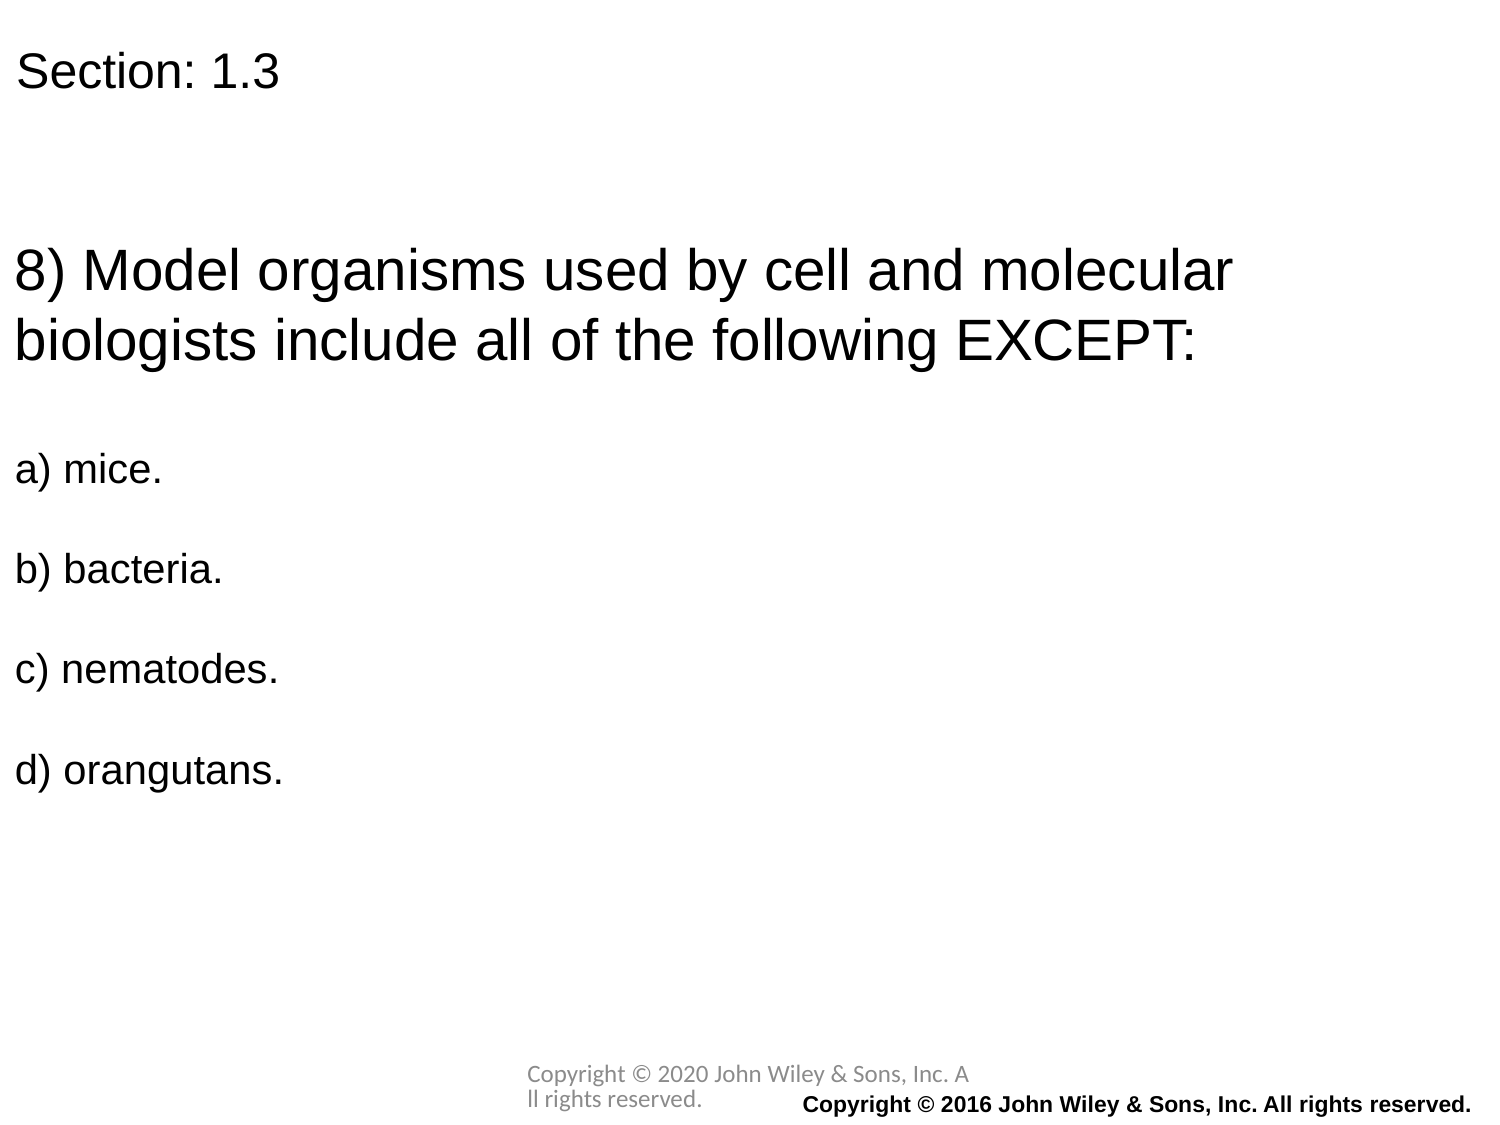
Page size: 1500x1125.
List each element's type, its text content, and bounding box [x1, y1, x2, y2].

text_box Copyright © 2016 John Wiley & Sons, Inc. All rights reserved. [512, 1065, 1488, 1125]
footer Copyright © 2020 John Wiley & Sons, Inc. All rights reserved. [512, 1042, 988, 1103]
text_box 8) Model organisms used by cell and molecular biologists include all of the following EXCEPT: a) mice. b) bacteria. c) nematodes. d) orangutans. [0, 224, 1325, 800]
text_box Section: 1.3 [1, 31, 296, 166]
